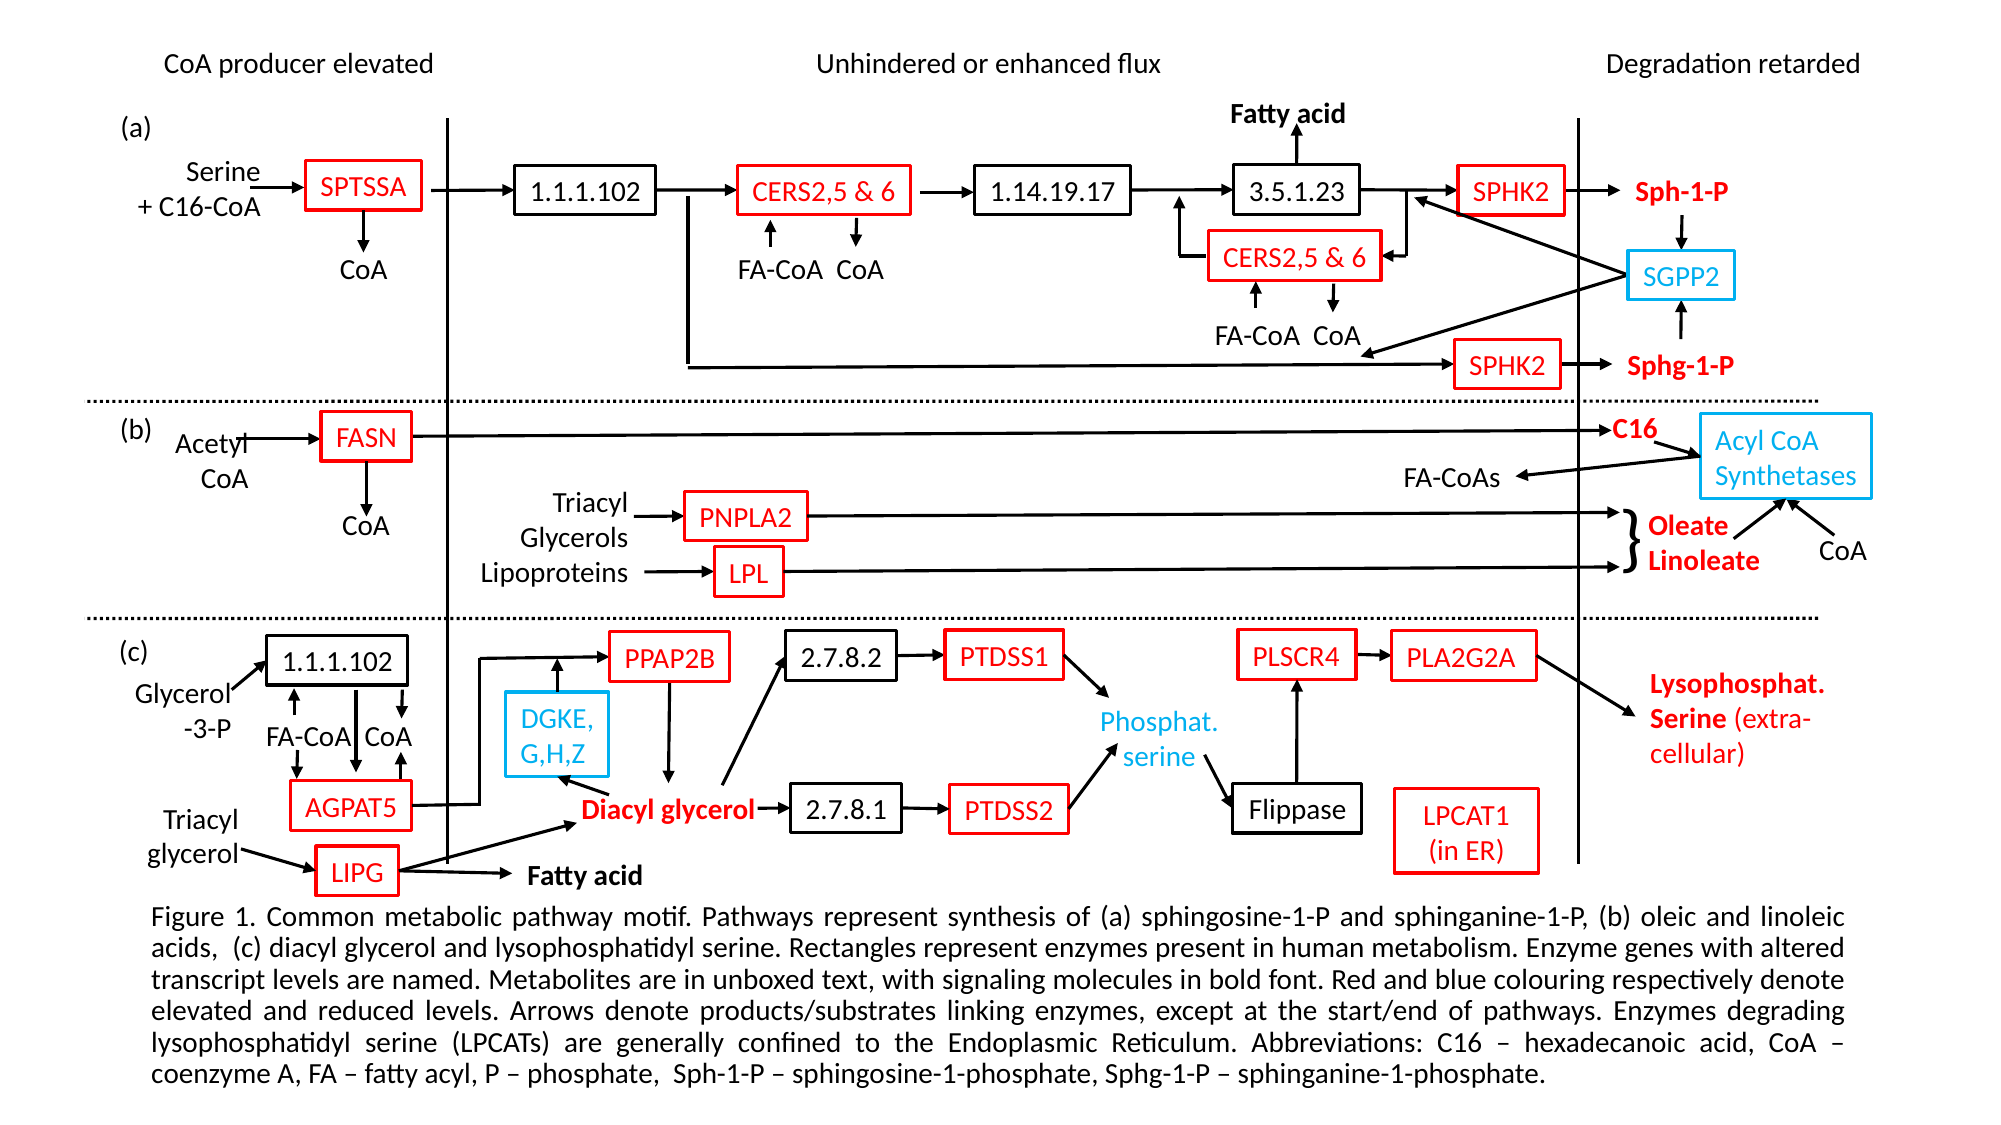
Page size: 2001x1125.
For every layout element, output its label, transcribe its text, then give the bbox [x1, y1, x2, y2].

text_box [1516, 456, 1700, 477]
text_box PTDSS1 [944, 630, 1064, 680]
text_box LPL [714, 546, 784, 597]
text_box SPHK2 [1454, 357, 1561, 389]
text_box CERS2,5 & 6 [737, 165, 911, 215]
text_box (a) [105, 101, 167, 151]
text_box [1733, 499, 1787, 539]
text_box FA-CoAs [1388, 451, 1516, 502]
text_box Fatty acid [512, 848, 659, 899]
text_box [231, 660, 267, 690]
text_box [557, 777, 610, 795]
text_box LPCAT1 (in ER) [1394, 788, 1539, 874]
text_box PPAP2B [609, 631, 730, 682]
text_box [783, 566, 1620, 572]
text_box C16 [1597, 402, 1673, 452]
text_box 2.7.8.1 [790, 783, 902, 833]
text_box (b) [104, 402, 168, 453]
text_box Acetyl CoA [160, 416, 264, 502]
text_box FA-CoA CoA [1199, 308, 1369, 359]
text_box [1536, 655, 1636, 718]
text_box Phosphat. serine [1085, 694, 1234, 780]
text_box CoA producer elevated [149, 37, 450, 88]
text_box Flippase [1232, 783, 1362, 834]
text_box 1.1.1.102 [266, 635, 408, 686]
text_box Diacyl glycerol [566, 783, 771, 833]
text_box Acyl CoA Synthetases [1700, 413, 1872, 499]
text_box FA-CoA CoA [722, 243, 899, 293]
text_box PTDSS2 [949, 784, 1069, 834]
text_box PLA2G2A [1391, 630, 1537, 681]
text_box AGPAT5 [290, 780, 412, 831]
list Figure 1. Common metabolic pathway motif. Pathways represent synthesis of (a) sphingosine-1-P and sphinganine-1-P, (b) oleic and linoleic acids, (c) diacyl glycerol and lysophosphatidyl serine. Rectangles represent enzymes present in human metabolism. Enzyme genes with altered transcript levels are named. Metabolites are in unboxed text, with signaling molecules in bold font. Red and blue colouring respectively denote elevated and reduced levels. Arrows denote products/substrates linking enzymes, except at the start/end of pathways. Enzymes degrading lysophosphatidyl serine (LPCATs) are generally confined to the Endoplasmic Reticulum. Abbreviations: C16 – hexadecanoic acid, CoA – coenzyme A, FA – fatty acyl, P – phosphate, Sph-1-P – sphingosine-1-phosphate, Sphg-1-P – sphinganine-1-phosphate. [136, 893, 1862, 1110]
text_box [240, 848, 316, 872]
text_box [1414, 197, 1628, 276]
text_box DGKE, G,H,Z [505, 692, 609, 777]
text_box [1787, 499, 1835, 536]
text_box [722, 656, 786, 786]
text_box CoA [1804, 524, 1882, 574]
text_box CERS2,5 & 6 [1208, 230, 1382, 281]
text_box 3.5.1.23 [1233, 164, 1360, 215]
text_box Lysophosphat. Serine (extra- cellular) [1635, 656, 1841, 777]
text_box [1064, 655, 1110, 698]
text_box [1204, 754, 1233, 809]
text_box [399, 822, 577, 872]
text_box LIPG [316, 845, 399, 896]
text_box SGPP2 [1628, 250, 1735, 300]
text_box Oleate Linoleate [1633, 499, 1776, 584]
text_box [1069, 743, 1118, 810]
text_box Serine + C16-CoA [122, 144, 276, 230]
text_box 2.7.8.2 [785, 630, 897, 681]
text_box Triacyl glycerol [131, 792, 254, 878]
text_box 1.1.1.102 [514, 165, 656, 215]
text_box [1360, 275, 1628, 357]
text_box PLSCR4 [1237, 629, 1357, 680]
text_box Degradation retarded [1591, 37, 1876, 88]
text_box SPHK2 [1457, 165, 1565, 197]
text_box Unhindered or enhanced flux [801, 37, 1177, 88]
text_box (c) [104, 625, 164, 676]
text_box PNPLA2 [684, 491, 808, 541]
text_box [687, 364, 1454, 368]
text_box 1.14.19.17 [974, 165, 1131, 215]
text_box CoA [324, 242, 403, 293]
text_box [807, 512, 1620, 517]
text_box Fatty acid [1215, 86, 1362, 137]
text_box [412, 430, 1612, 437]
text_box FA-CoA CoA [357, 709, 428, 760]
text_box CoA [326, 499, 405, 549]
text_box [1654, 441, 1700, 456]
text_box Triacyl Glycerols Lipoproteins [465, 475, 644, 596]
text_box Glycerol -3-P [119, 666, 247, 752]
text_box Sph-1-P [1620, 165, 1744, 216]
text_box } [1604, 481, 1659, 587]
text_box SPTSSA [305, 160, 422, 210]
text_box FASN [320, 411, 412, 462]
text_box FA-CoA CoA [250, 709, 355, 760]
text_box Sphg-1-P [1612, 339, 1750, 389]
